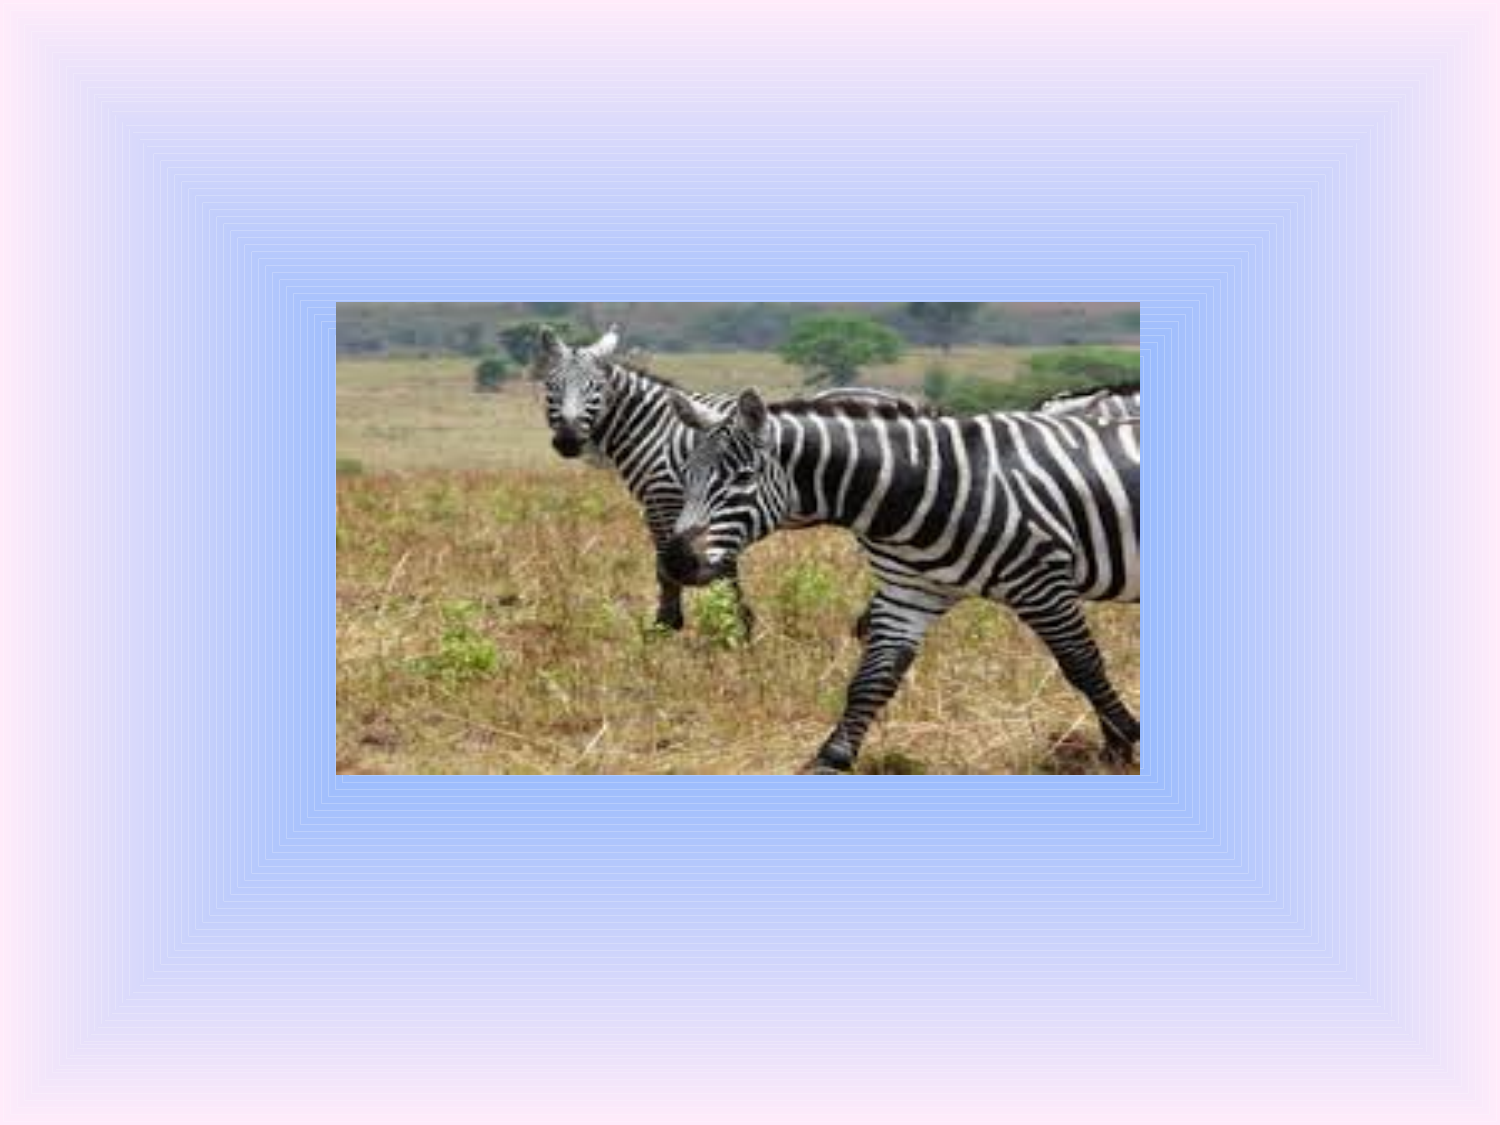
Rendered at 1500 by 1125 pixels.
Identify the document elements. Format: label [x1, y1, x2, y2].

list [336, 302, 1140, 775]
